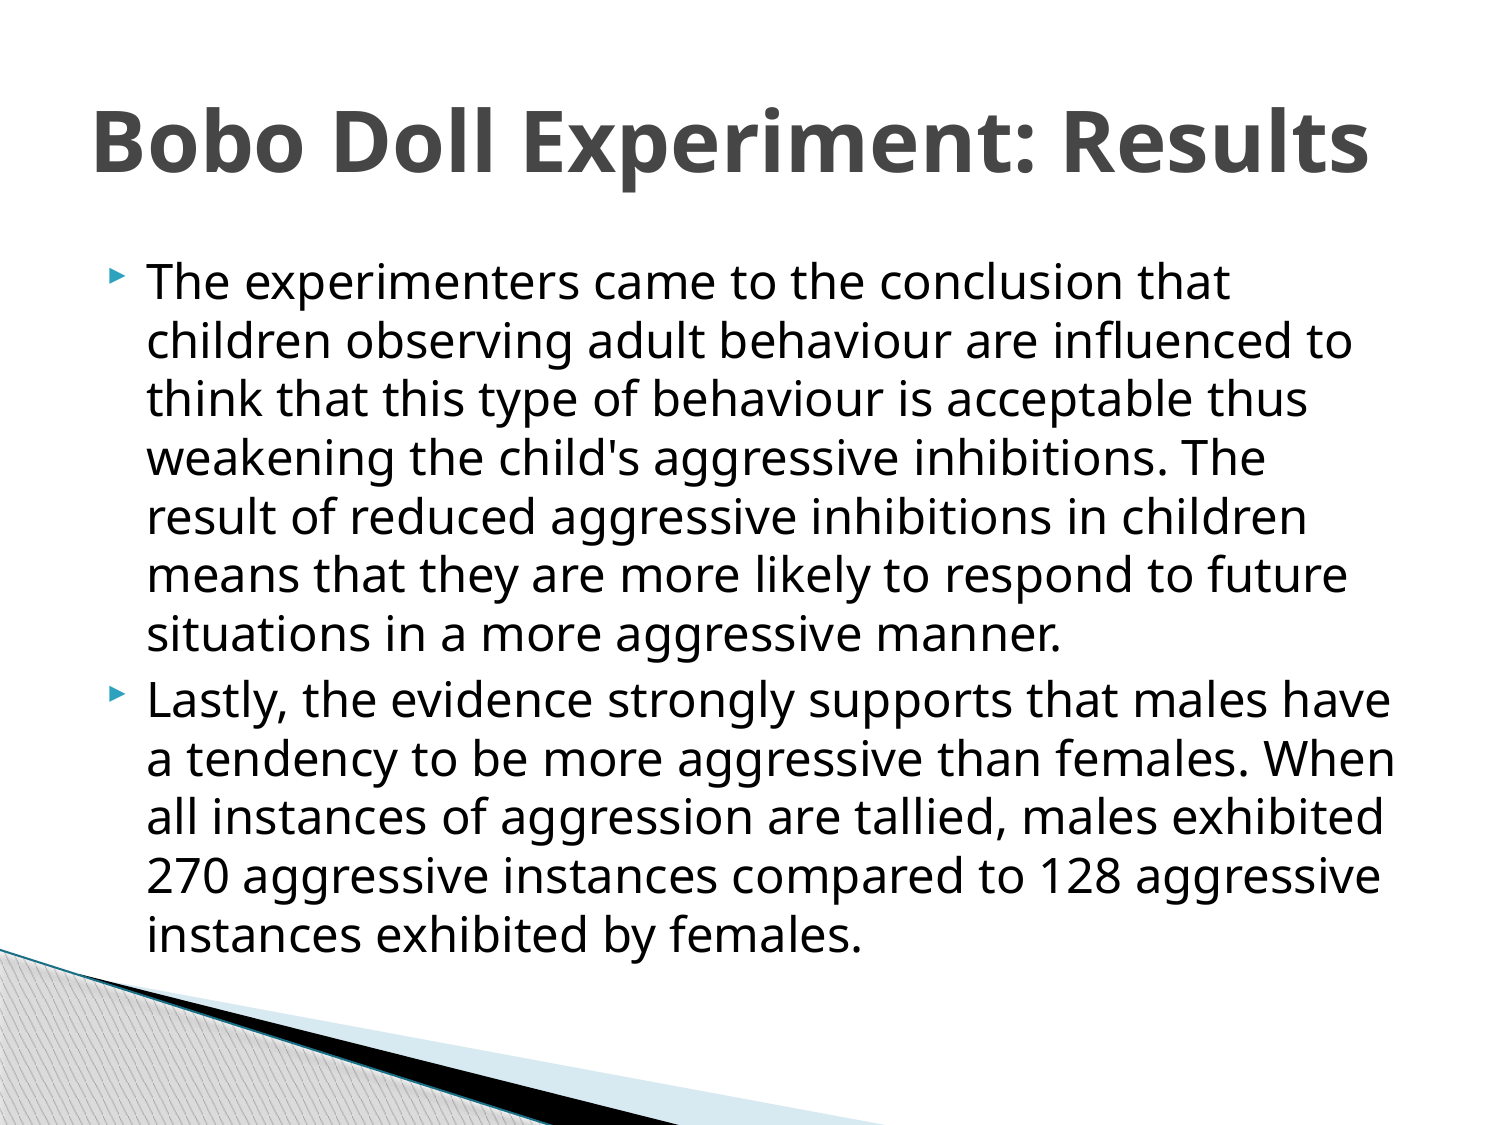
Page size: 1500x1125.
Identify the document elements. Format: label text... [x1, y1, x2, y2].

title Bobo Doll Experiment: Results [75, 45, 1425, 233]
list The experimenters came to the conclusion that children observing adult behaviour are influenced to think that this type of behaviour is acceptable thus weakening the child's aggressive inhibitions. The result of reduced aggressive inhibitions in children means that they are more likely to respond to future situations in a more aggressive manner. Lastly, the evidence strongly supports that males have a tendency to be more aggressive than females. When all instances of aggression are tallied, males exhibited 270 aggressive instances compared to 128 aggressive instances exhibited by females. [75, 243, 1425, 986]
